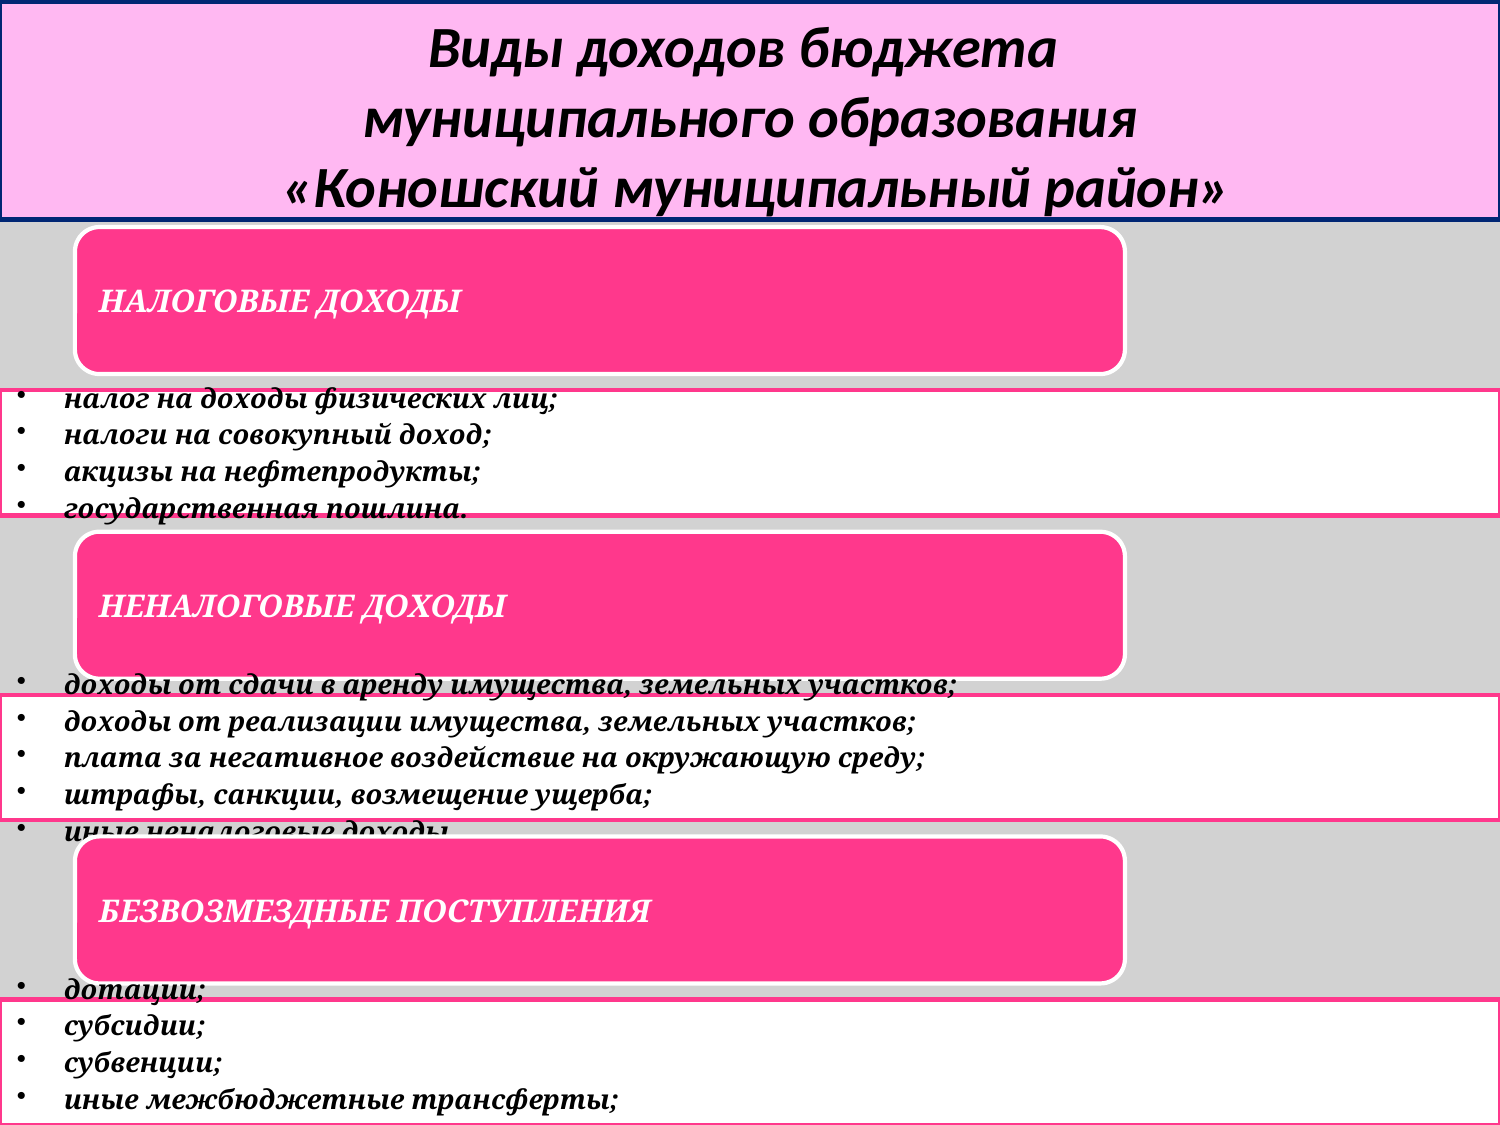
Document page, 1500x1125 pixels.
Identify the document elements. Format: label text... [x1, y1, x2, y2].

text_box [0, 210, 1500, 1125]
title Виды доходов бюджета муниципального образования «Коношский муниципальный район» [0, 0, 1500, 210]
